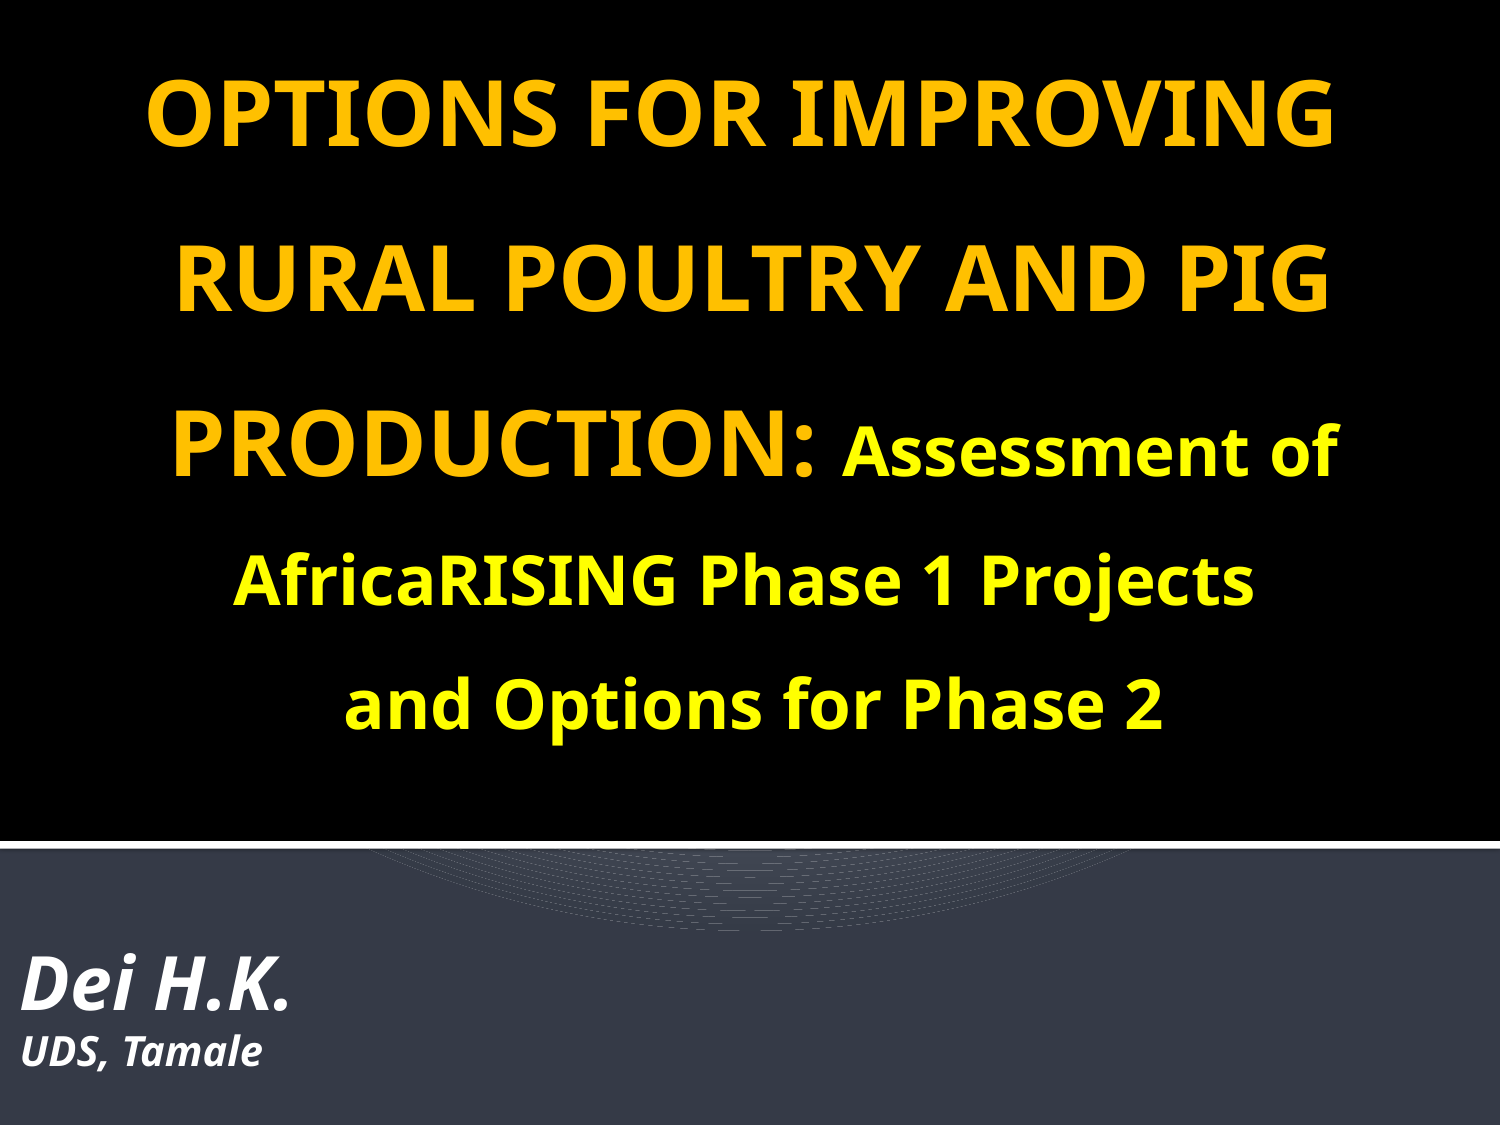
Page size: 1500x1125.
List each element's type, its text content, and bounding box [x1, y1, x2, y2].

title OPTIONS FOR IMPROVING RURAL POULTRY AND PIG PRODUCTION: Assessment of AfricaRISING Phase 1 Projects and Options for Phase 2 [0, 0, 1500, 825]
subtitle Dei H.K. UDS, Tamale [0, 825, 1500, 1125]
